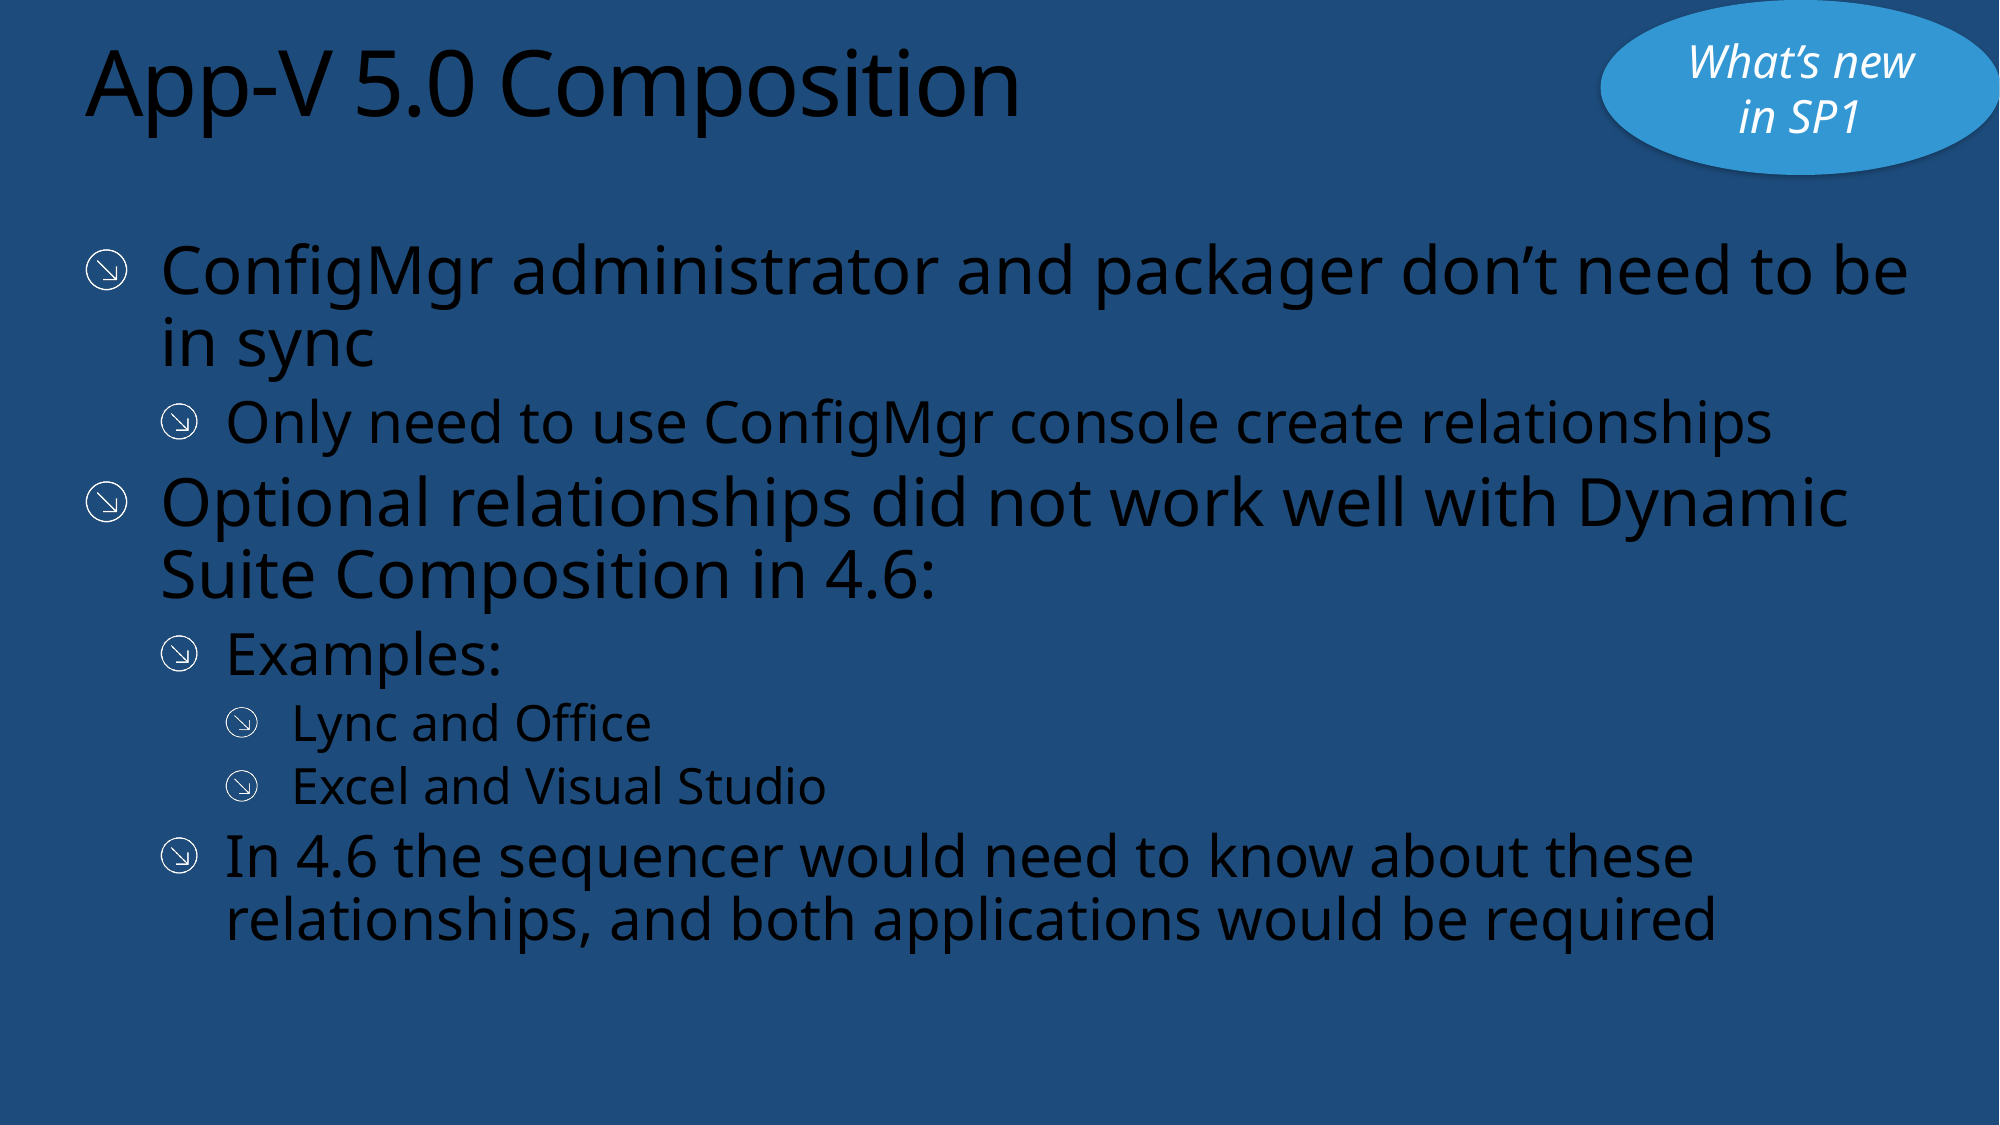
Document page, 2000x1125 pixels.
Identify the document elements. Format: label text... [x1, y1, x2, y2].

picture [160, 402, 198, 440]
text_box What’s new in SP1 [1599, 0, 2000, 176]
picture [225, 769, 258, 802]
picture [225, 706, 258, 738]
picture [160, 634, 198, 672]
list ConfigMgr administrator and packager don’t need to be in sync Only need to use ConfigMgr console create relationships Optional relationships did not work well with Dynamic Suite Composition in 4.6: Examples: Lync and Office Excel and Visual Studio In 4.6 the sequencer would need to know about these relationships, and both applications would be required [85, 237, 1914, 1086]
picture [85, 248, 128, 291]
title App-V 5.0 Composition [85, 37, 1632, 138]
picture [85, 480, 128, 523]
picture [160, 836, 198, 874]
